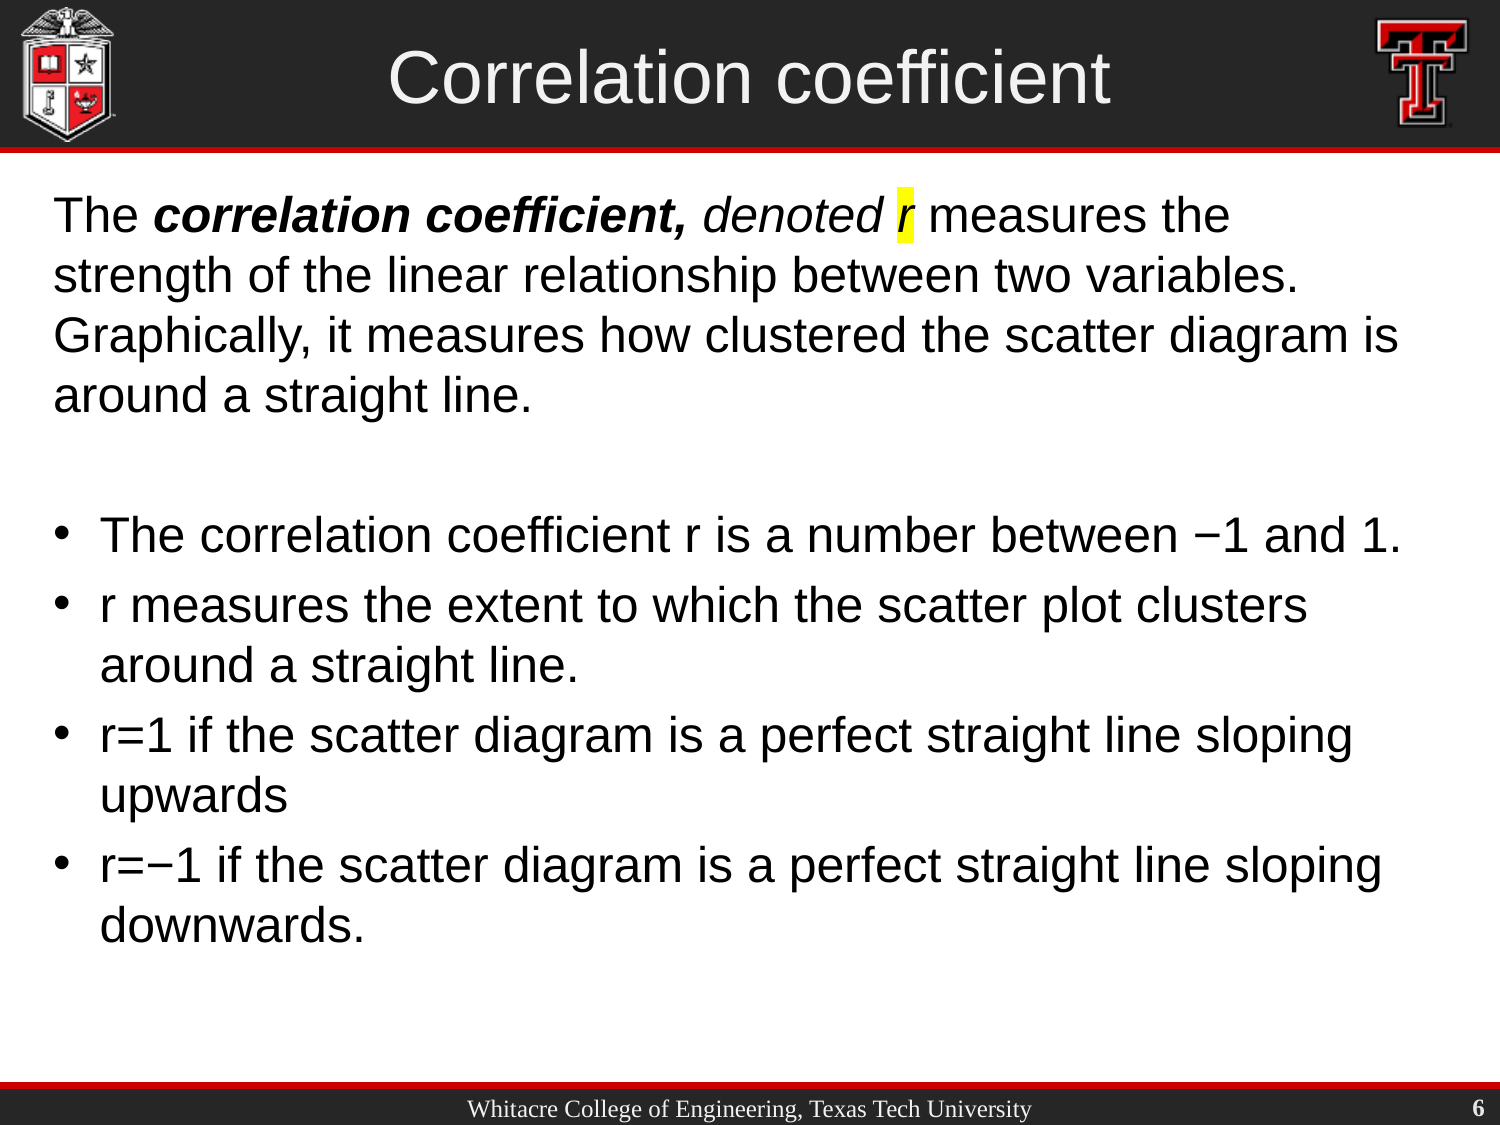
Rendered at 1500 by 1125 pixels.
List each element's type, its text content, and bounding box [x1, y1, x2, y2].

slide_number 6 [1392, 1086, 1500, 1125]
list The correlation coefficient, denoted r measures the strength of the linear relationship between two variables. Graphically, it measures how clustered the scatter diagram is around a straight line. The correlation coefficient r is a number between −1 and 1. r measures the extent to which the scatter plot clusters around a straight line. r=1 if the scatter diagram is a perfect straight line sloping upwards r=−1 if the scatter diagram is a perfect straight line sloping downwards. [38, 174, 1431, 1075]
picture [1373, 14, 1472, 128]
title Correlation coefficient [151, 6, 1349, 141]
picture [21, 7, 116, 142]
